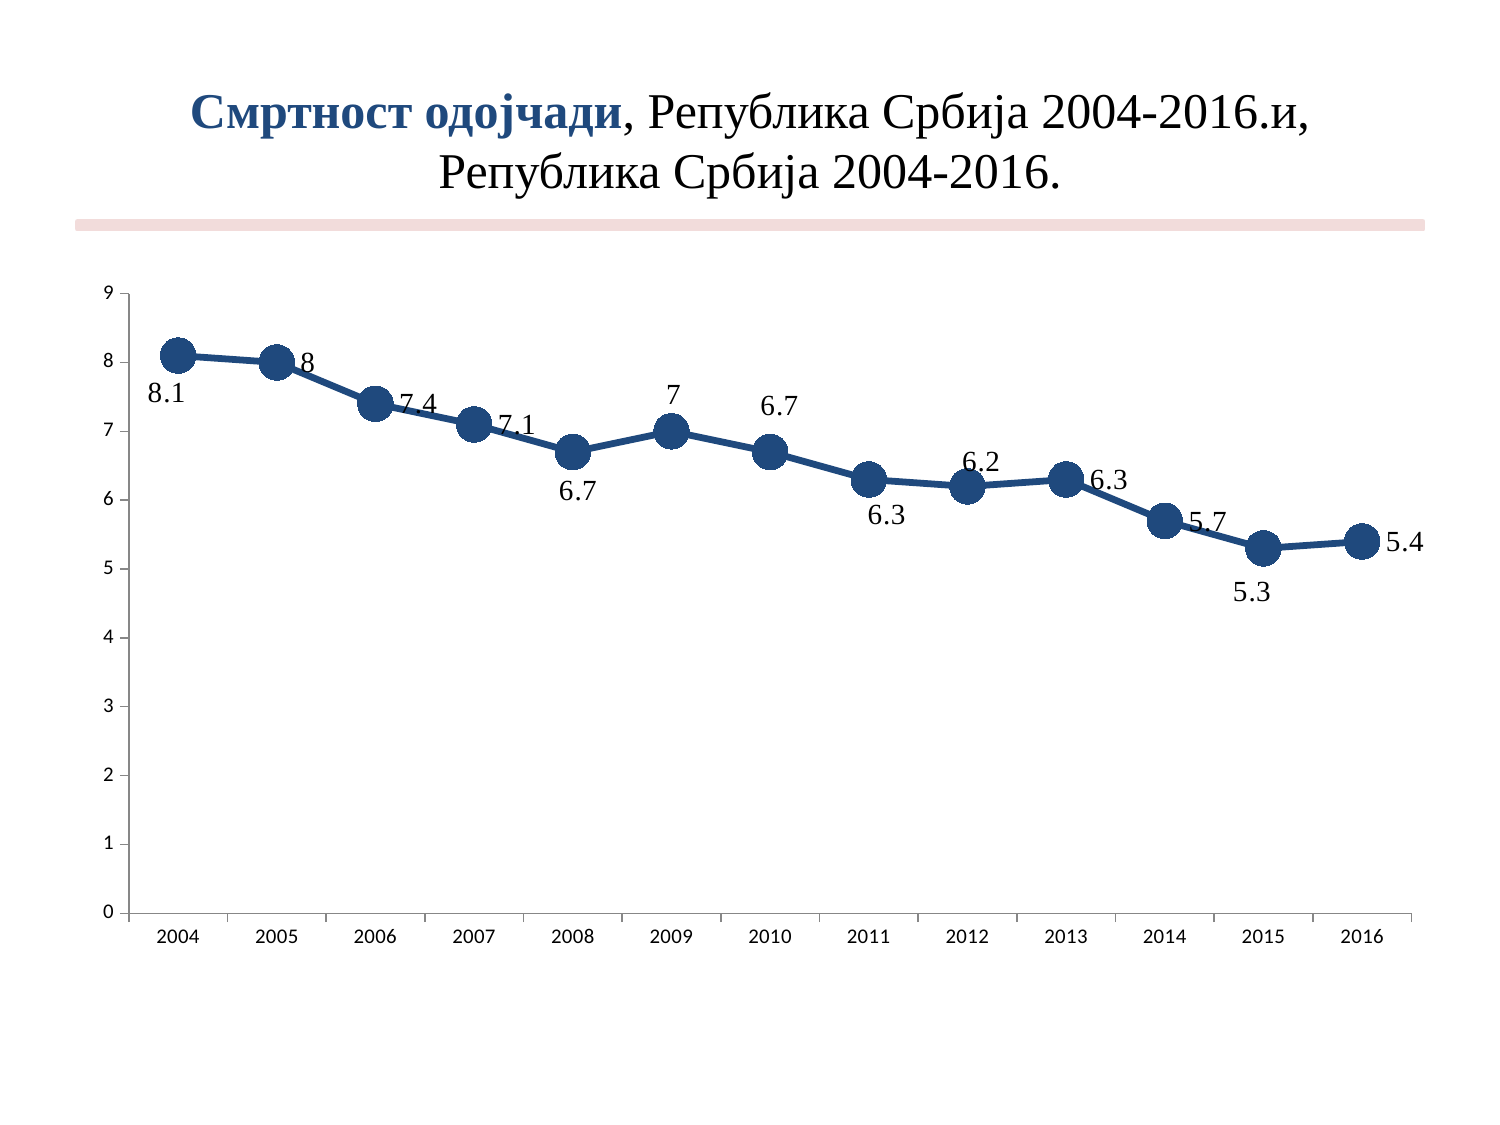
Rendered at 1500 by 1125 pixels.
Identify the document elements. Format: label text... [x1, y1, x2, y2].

chart [74, 262, 1426, 953]
picture [74, 219, 1426, 232]
title Смртност одојчади, Република Србија 2004-2016.и, Република Србија 2004-2016. [75, 45, 1425, 219]
